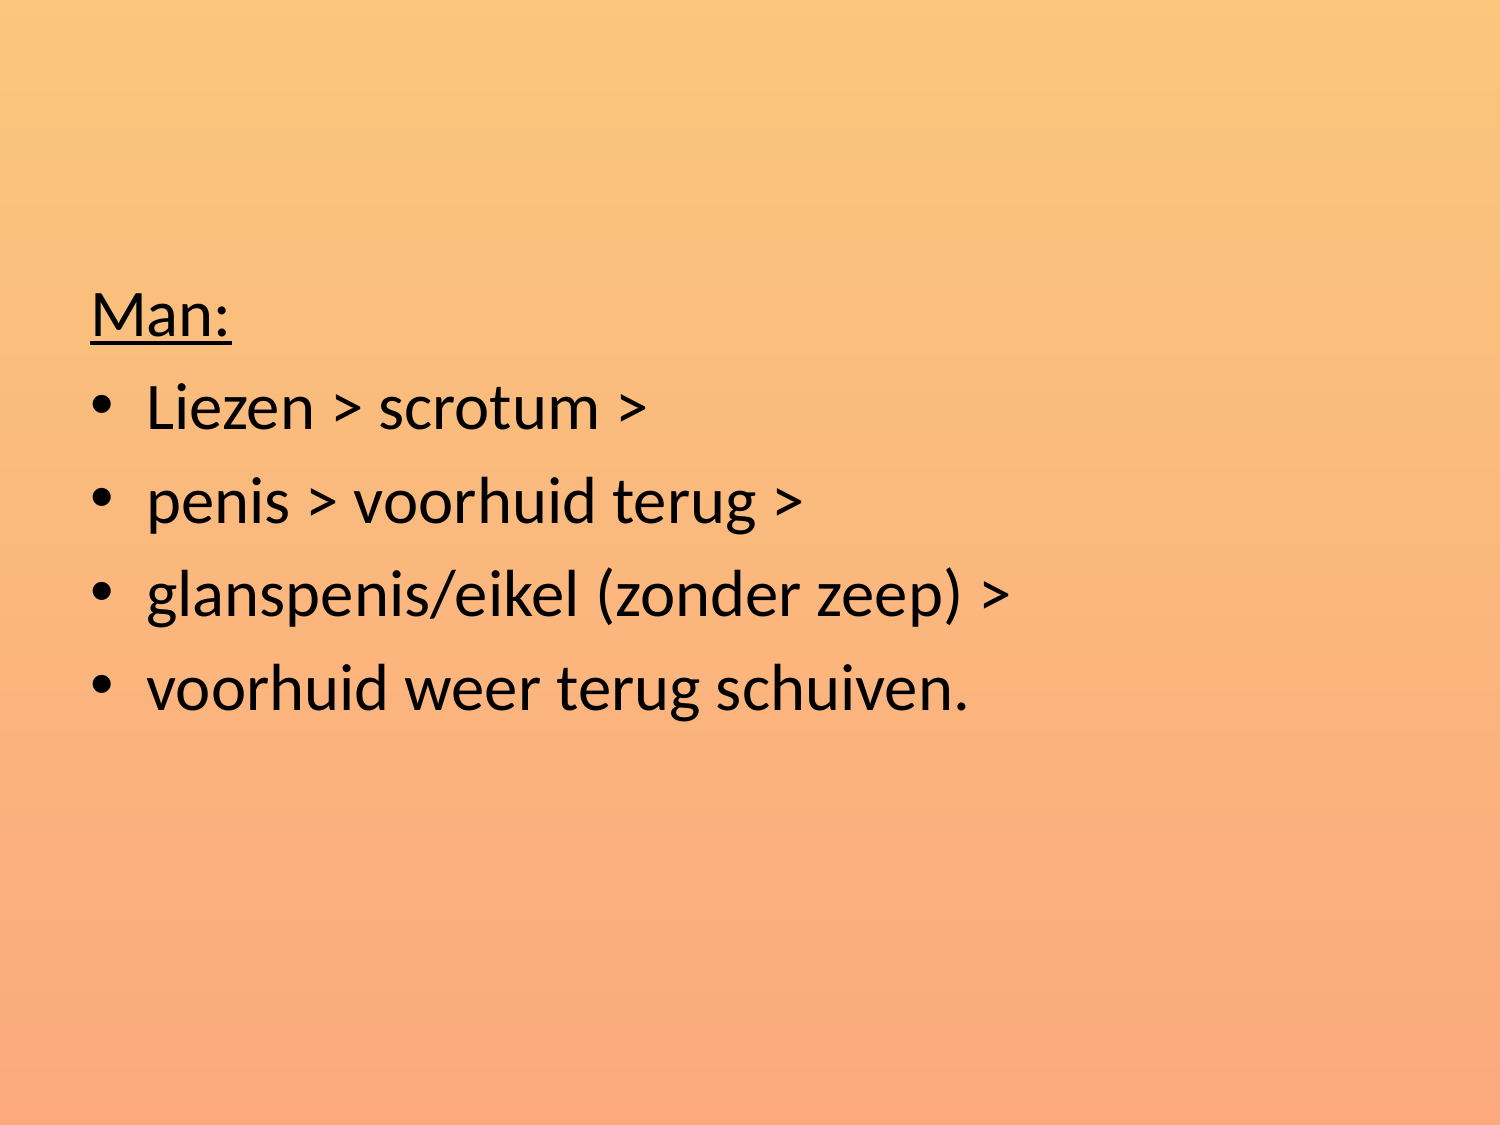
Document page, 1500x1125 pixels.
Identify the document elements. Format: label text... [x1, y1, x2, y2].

list Man: Liezen > scrotum > penis > voorhuid terug > glanspenis/eikel (zonder zeep) > voorhuid weer terug schuiven. [75, 262, 1425, 1005]
